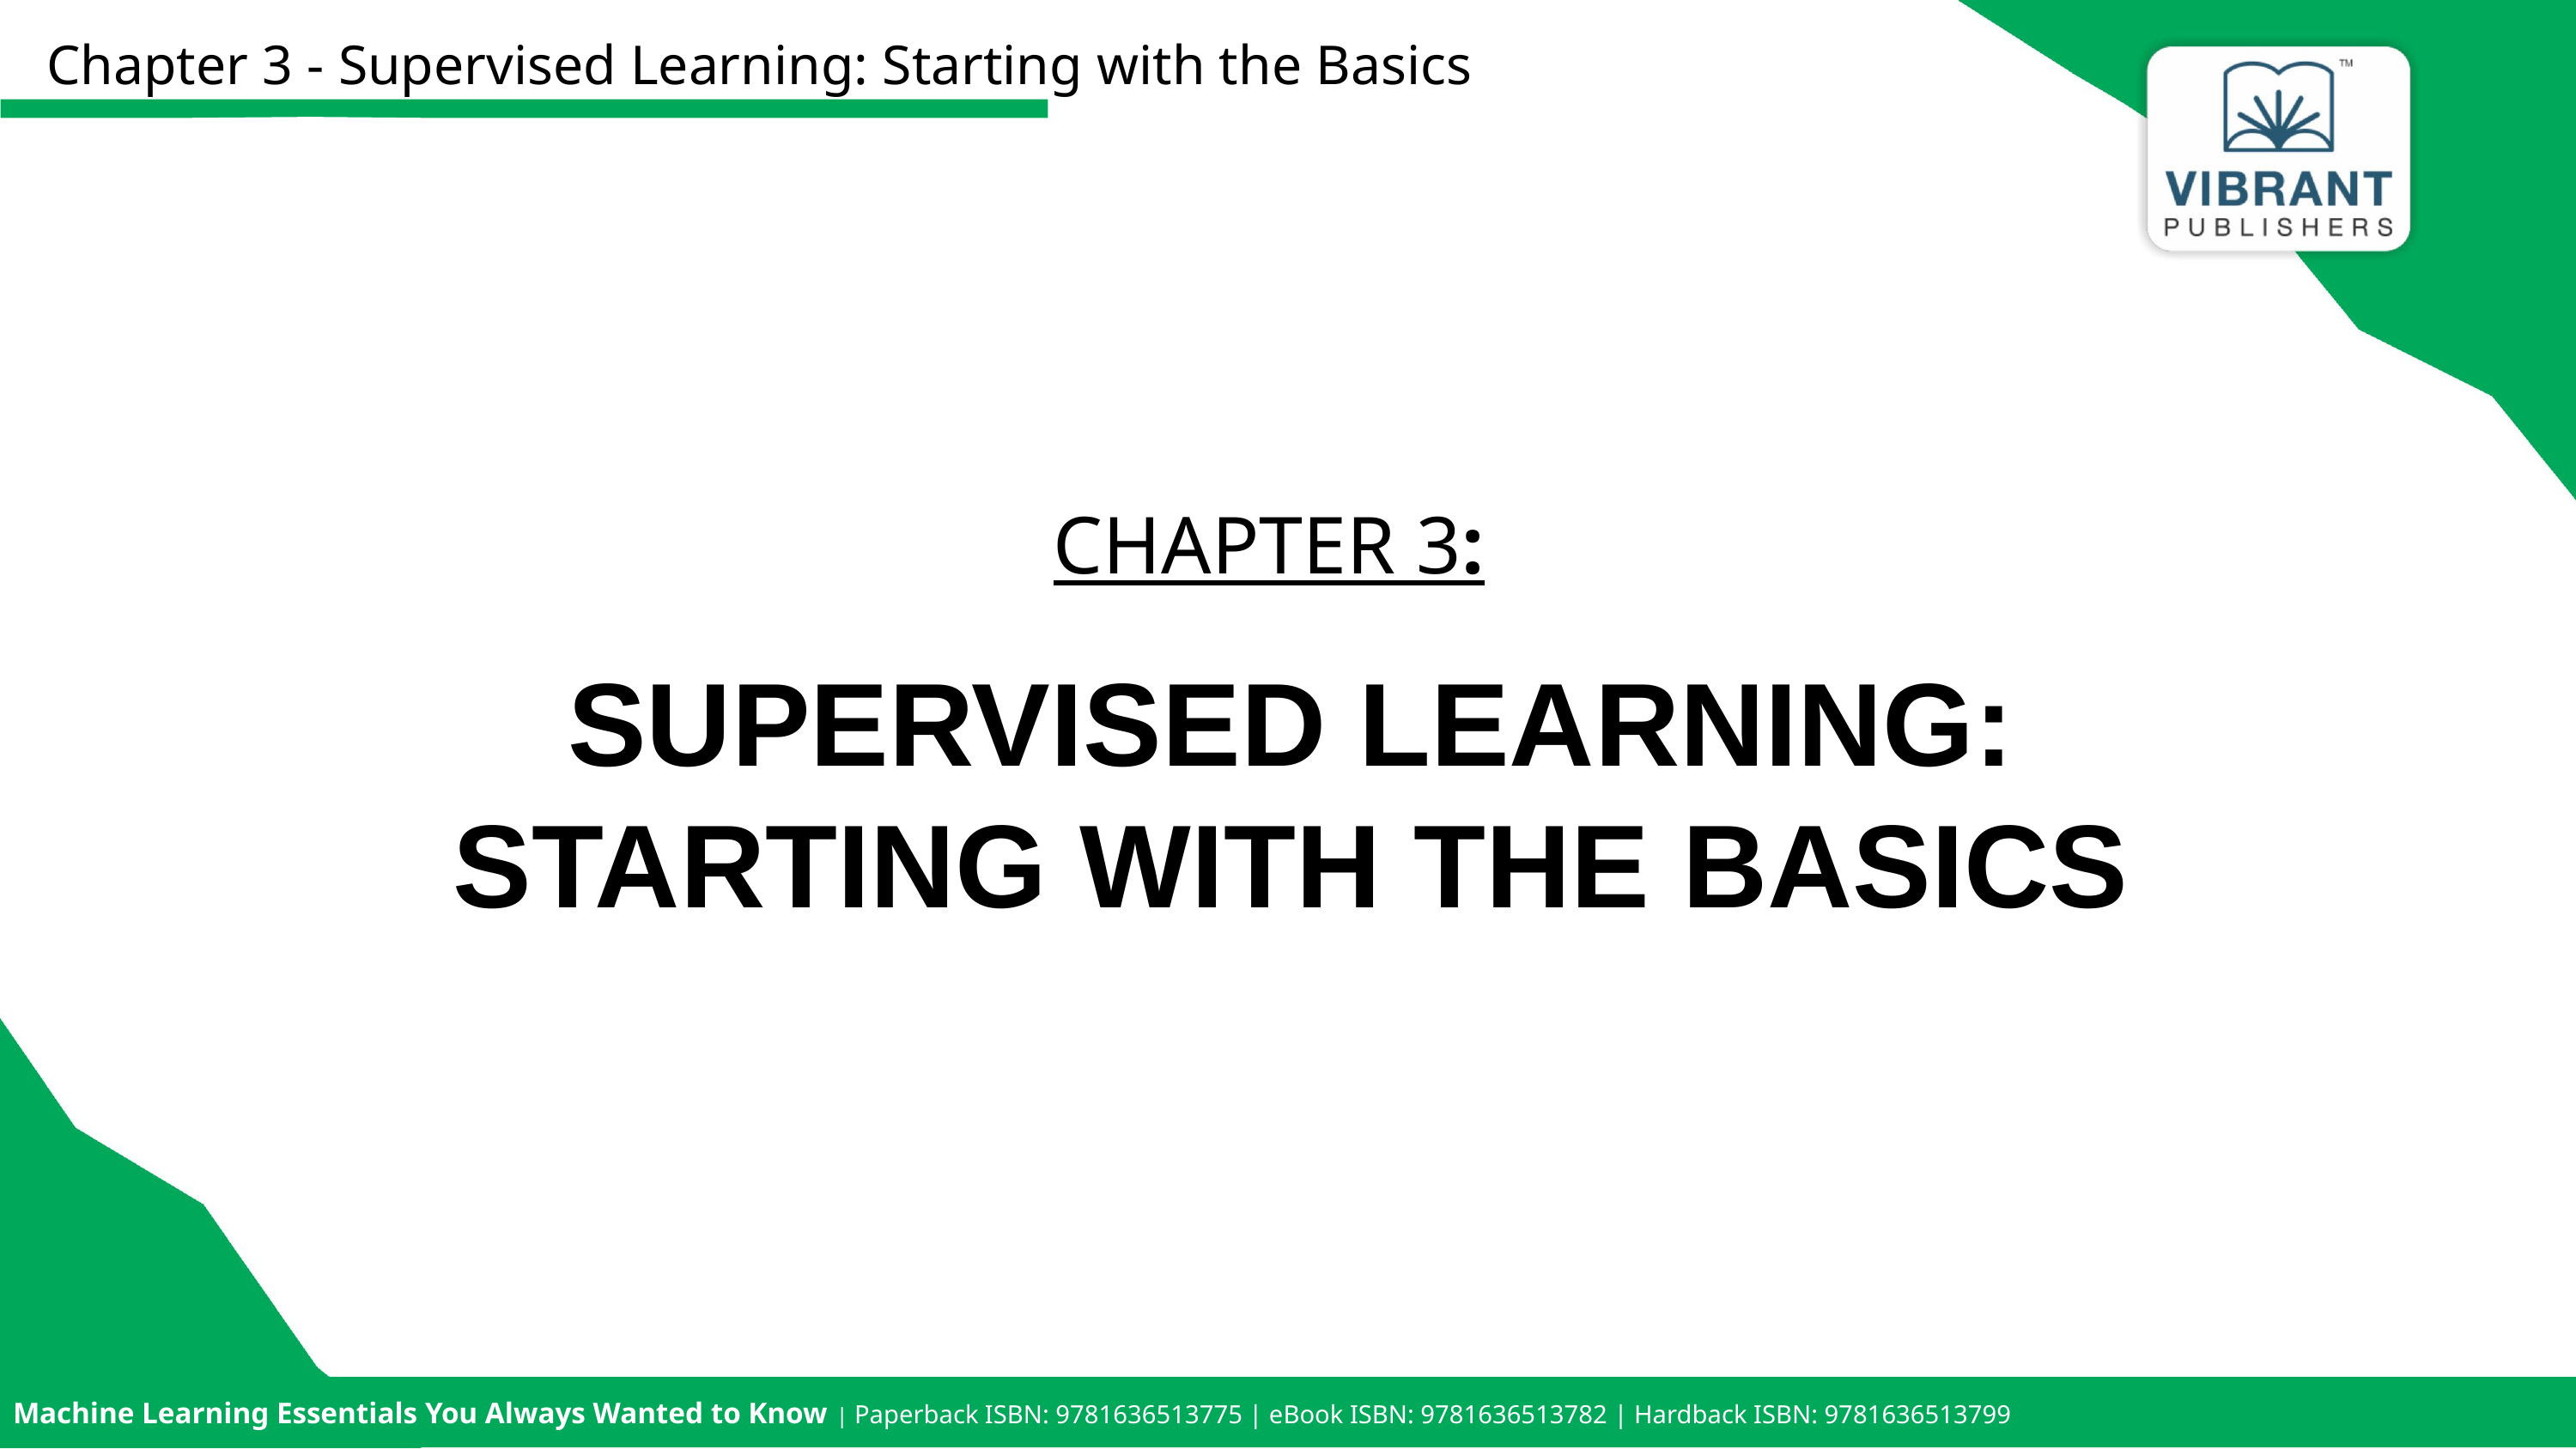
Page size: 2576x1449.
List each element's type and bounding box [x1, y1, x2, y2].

text_box [0, 0, 2576, 1448]
text_box [355, 305, 2227, 1175]
